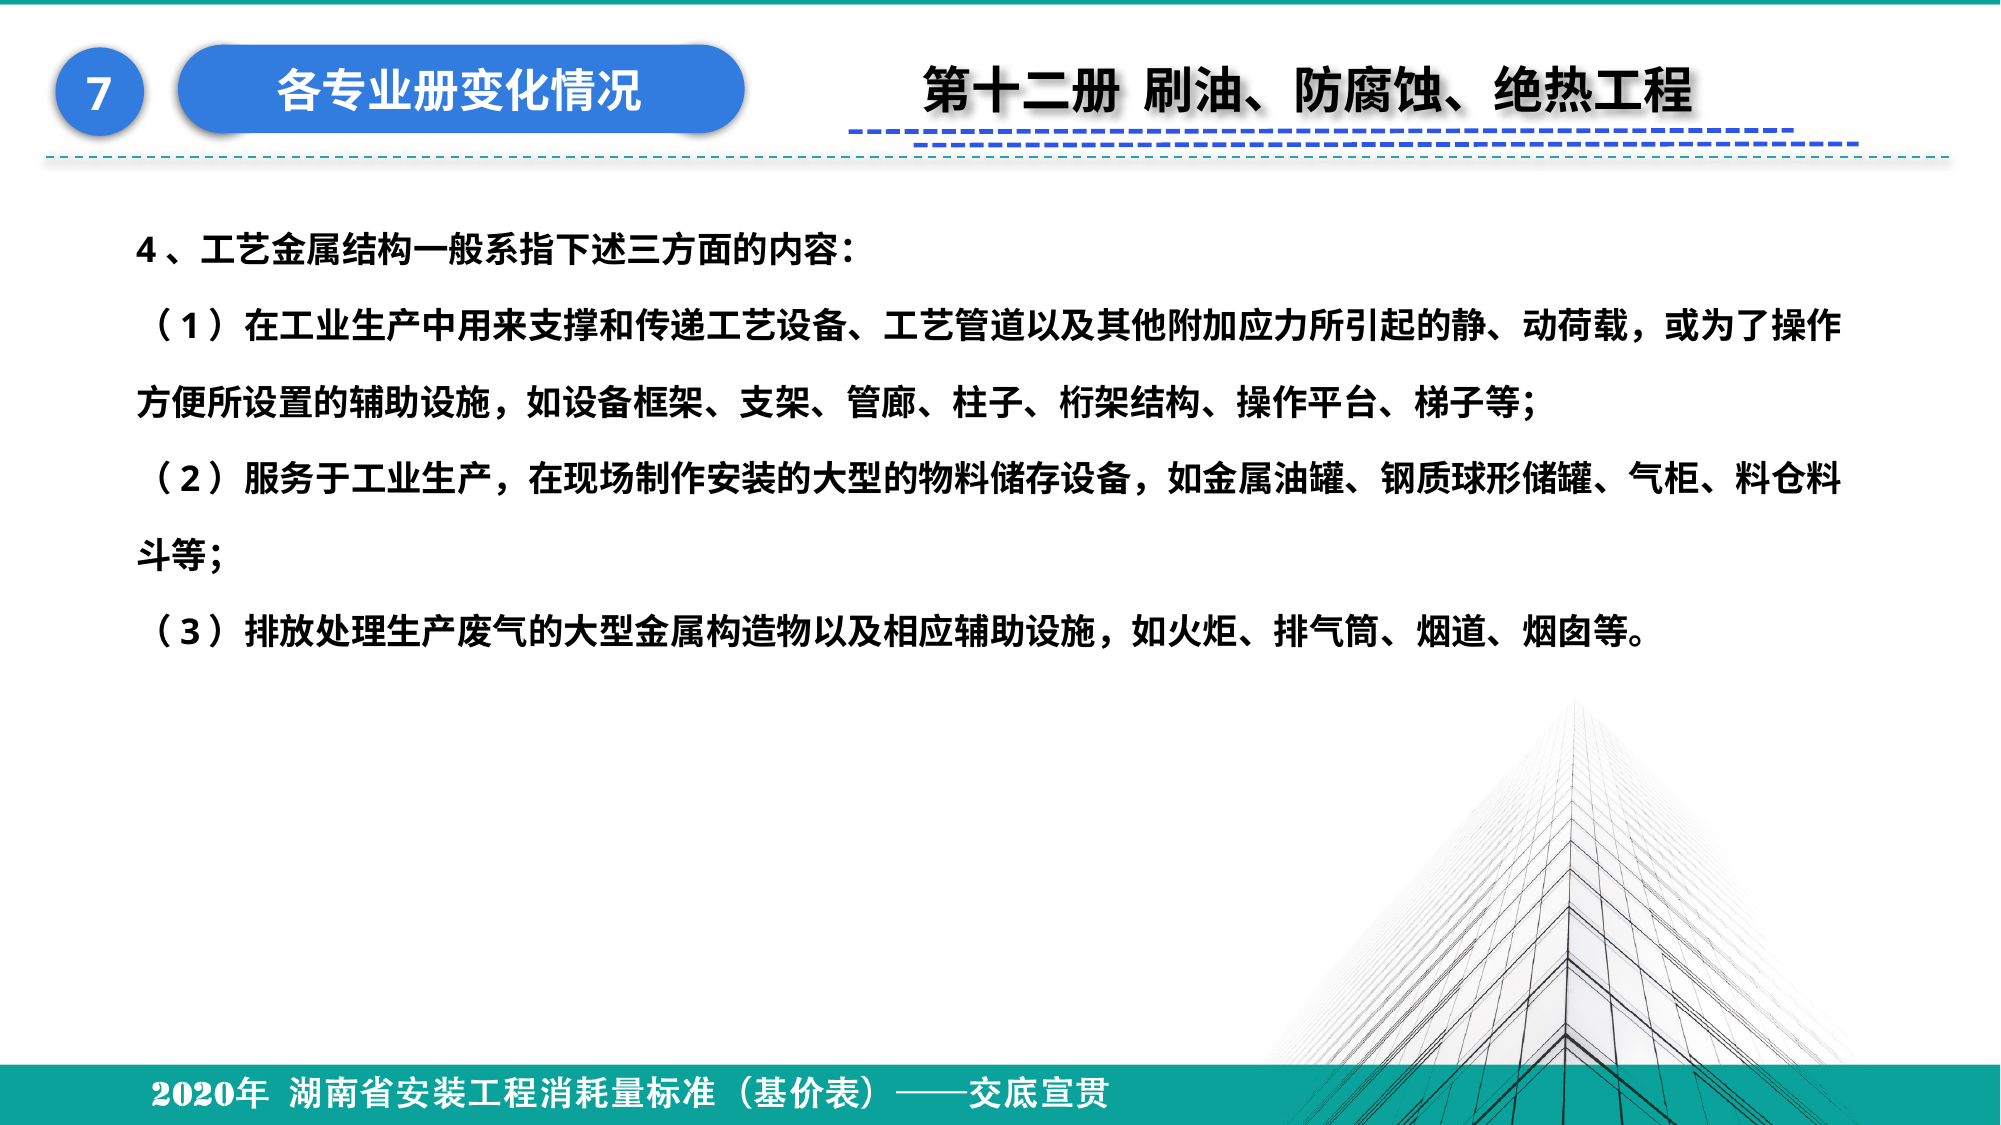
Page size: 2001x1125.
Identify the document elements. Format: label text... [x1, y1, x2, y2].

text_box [45, 44, 1955, 158]
slide_number [1918, 0, 2000, 52]
picture [0, 0, 2001, 1125]
text_box 4、工艺金属结构一般系指下述三方面的内容： （1）在工业生产中用来支撑和传递工艺设备、工艺管道以及其他附加应力所引起的静、动荷载，或为了操作方便所设置的辅助设施，如设备框架、支架、管廊、柱子、桁架结构、操作平台、梯子等； （2）服务于工业生产，在现场制作安装的大型的物料储存设备，如金属油罐、钢质球形储罐、气柜、料仓料斗等； （3）排放处理生产废气的大型金属构造物以及相应辅助设施，如火炬、排气筒、烟道、烟囱等。 [121, 185, 1864, 830]
